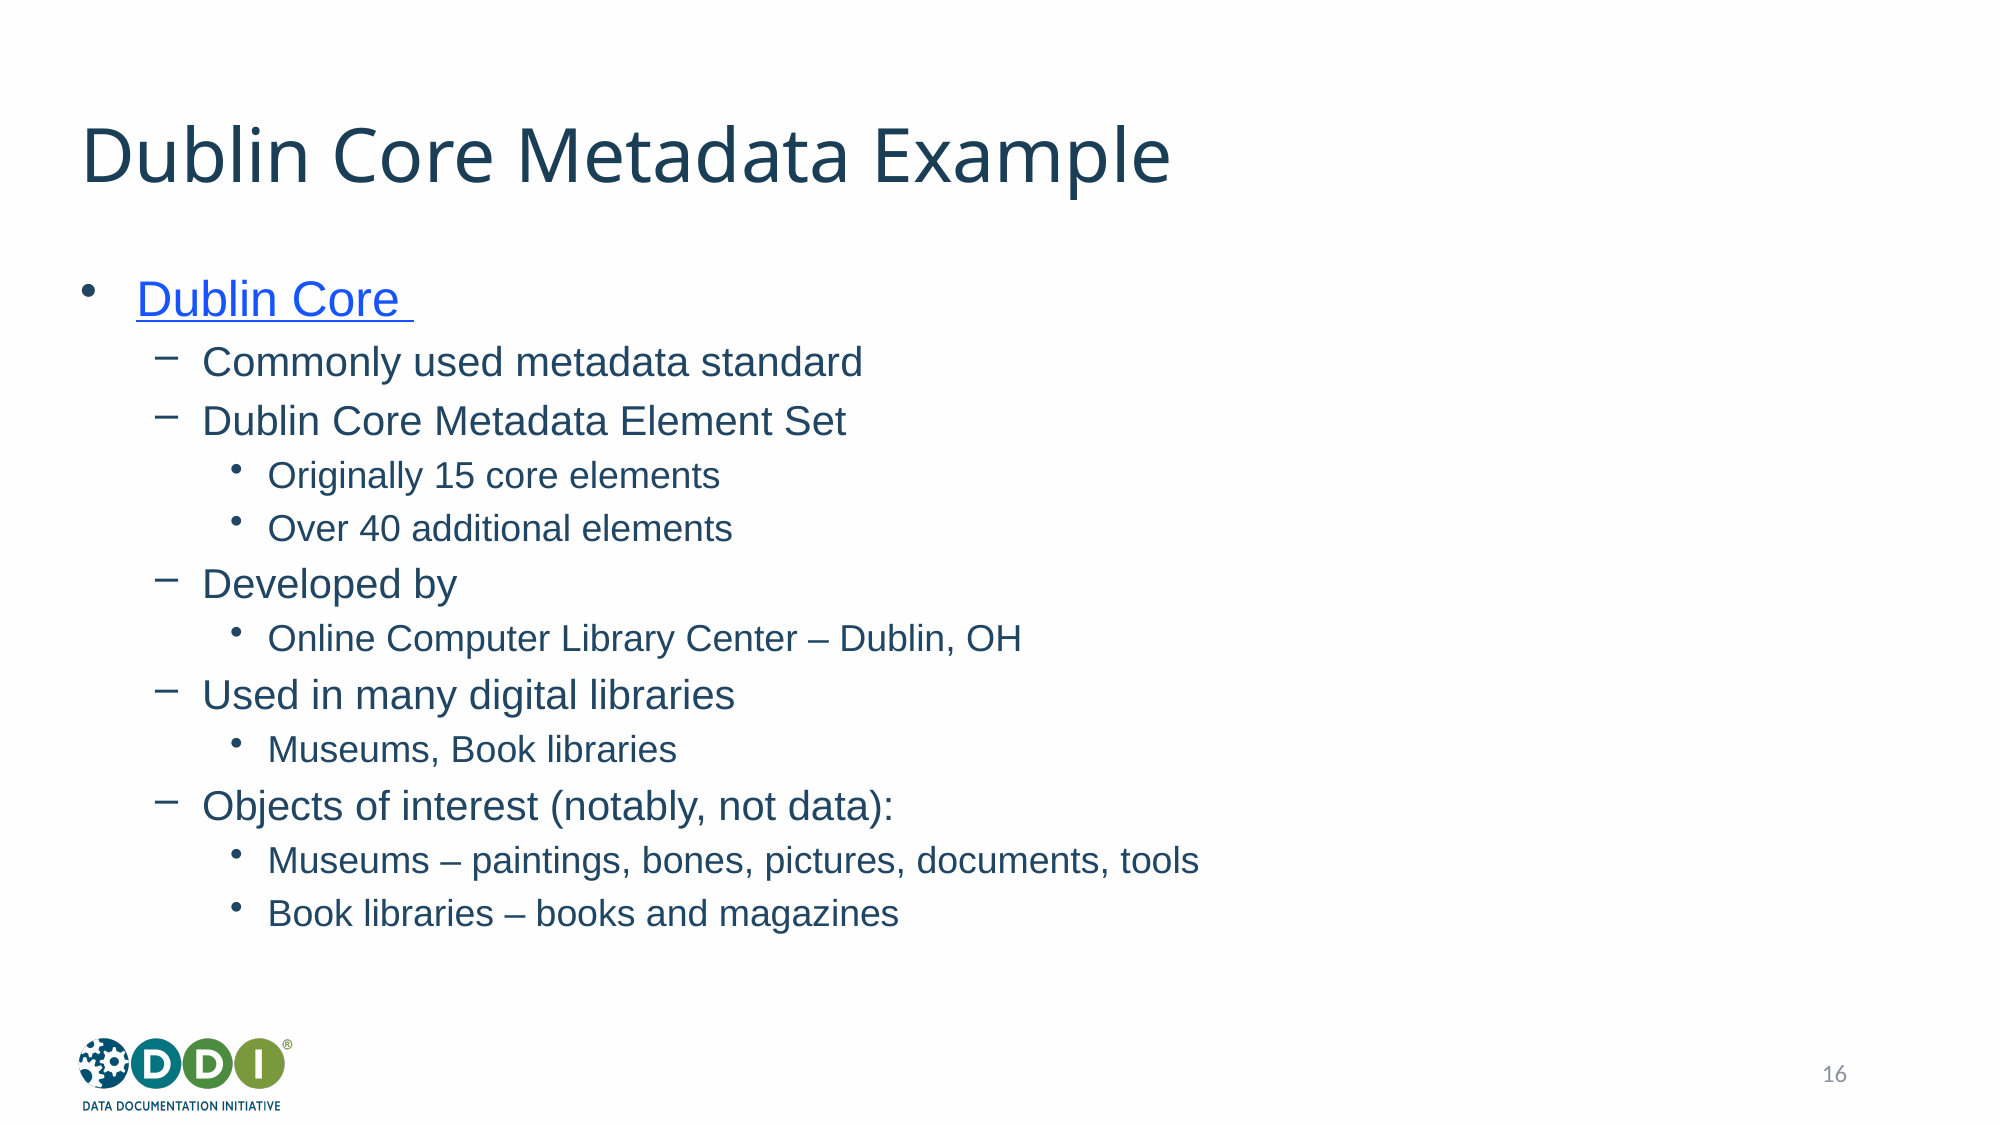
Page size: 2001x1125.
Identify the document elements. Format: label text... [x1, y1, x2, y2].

list Dublin Core Commonly used metadata standard Dublin Core Metadata Element Set Originally 15 core elements Over 40 additional elements Developed by Online Computer Library Center – Dublin, OH Used in many digital libraries Museums, Book libraries Objects of interest (notably, not data): Museums – paintings, bones, pictures, documents, tools Book libraries – books and magazines [65, 259, 1916, 1019]
slide_number 16 [1412, 1042, 1863, 1103]
picture [65, 1032, 305, 1115]
title Dublin Core Metadata Example [65, 59, 1916, 247]
